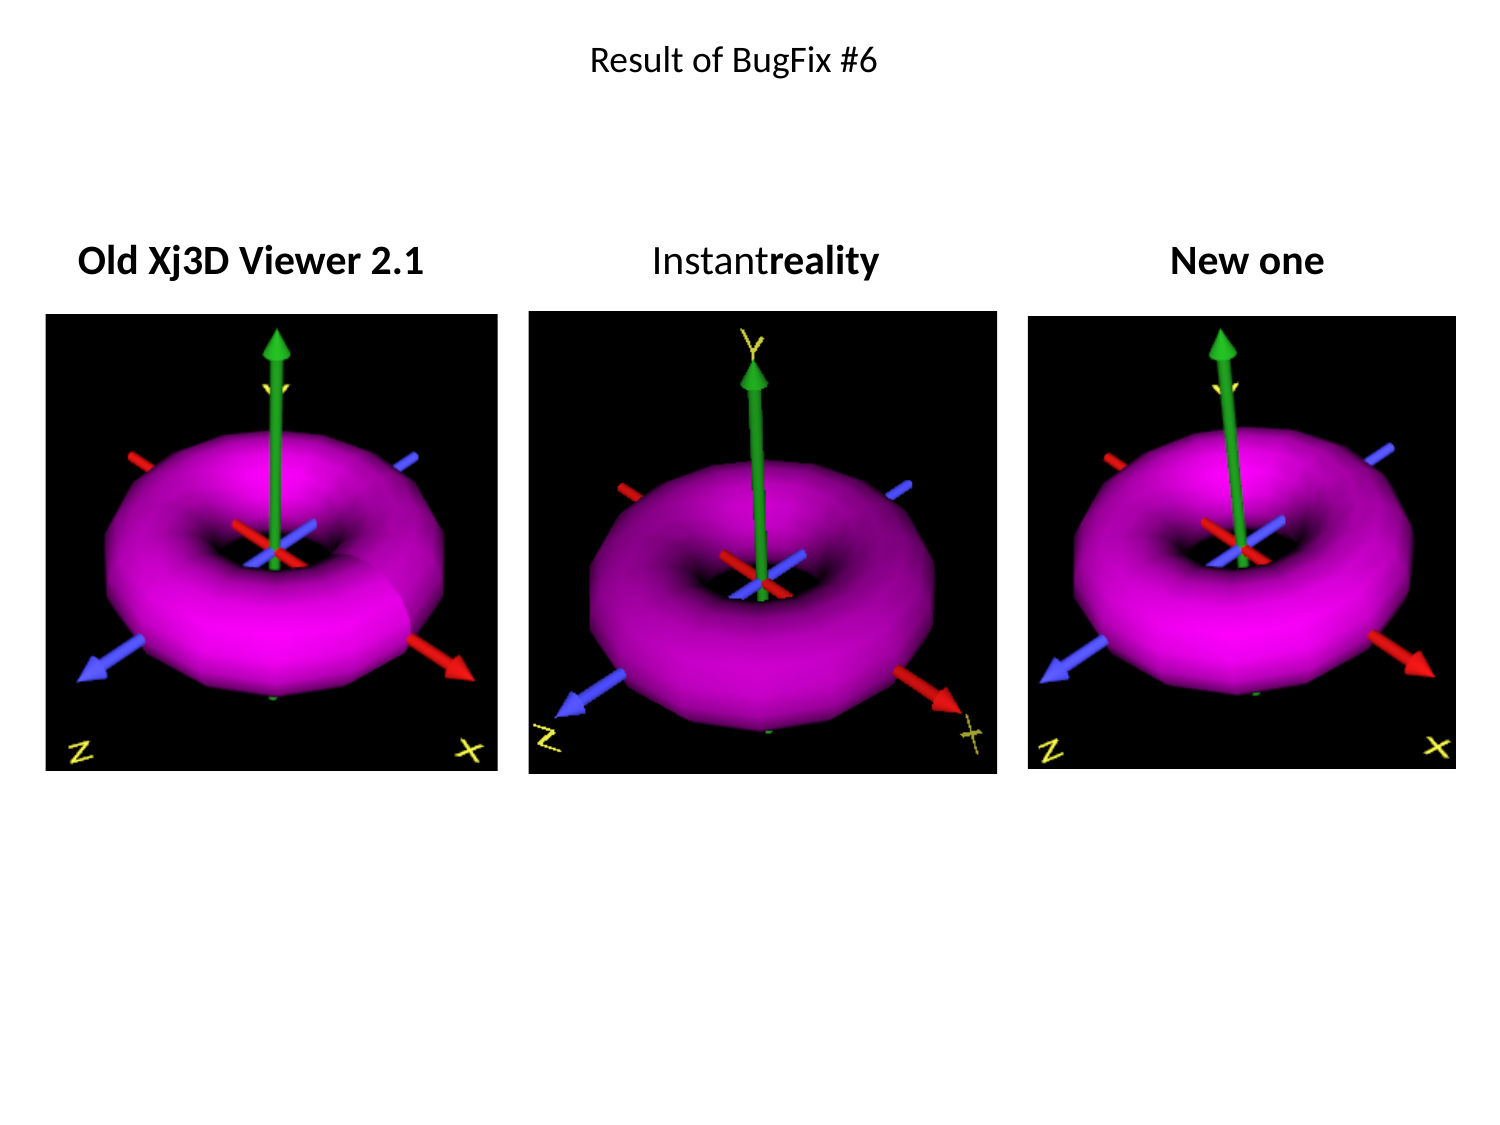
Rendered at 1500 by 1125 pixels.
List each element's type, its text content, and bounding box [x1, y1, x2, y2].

picture [45, 314, 498, 771]
text_box Instantreality [637, 225, 895, 290]
picture [1027, 316, 1456, 769]
text_box Old Xj3D Viewer 2.1 [63, 225, 440, 290]
text_box New one [1155, 225, 1340, 290]
text_box Result of BugFix #6 [575, 27, 894, 88]
picture [528, 311, 998, 774]
